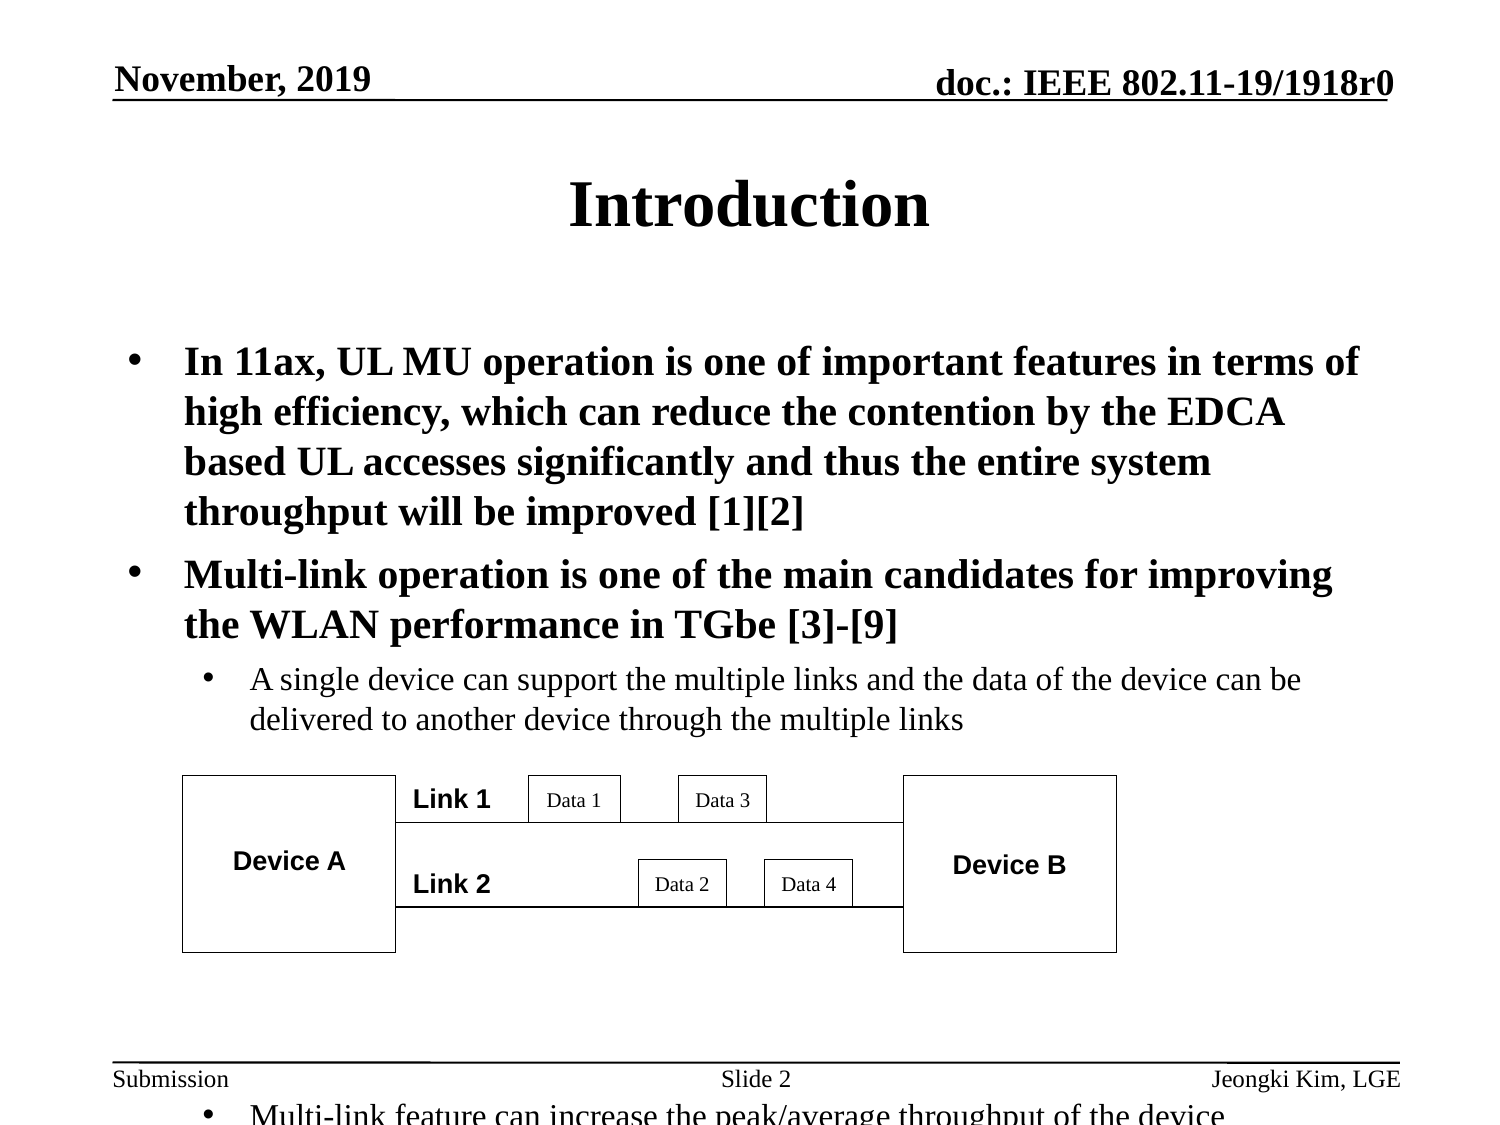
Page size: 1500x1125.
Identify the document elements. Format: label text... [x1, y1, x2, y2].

text_box Link 1 [397, 774, 506, 822]
text_box [182, 775, 396, 953]
footer Jeongki Kim, LGE [878, 1061, 1402, 1093]
text_box Link 2 [397, 859, 506, 906]
text_box [903, 775, 1117, 953]
title Introduction [112, 112, 1388, 288]
list In 11ax, UL MU operation is one of important features in terms of high efficiency, which can reduce the contention by the EDCA based UL accesses significantly and thus the entire system throughput will be improved [1][2] Multi-link operation is one of the main candidates for improving the WLAN performance in TGbe [3]-[9] A single device can support the multiple links and the data of the device can be delivered to another device through the multiple links Multi-link feature can increase the peak/average throughput of the device [112, 326, 1388, 1002]
slide_number Slide 2 [712, 1061, 800, 1123]
text_box Device B [937, 840, 1082, 888]
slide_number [114, 54, 423, 100]
text_box Data 2 [638, 859, 727, 906]
text_box Data 1 [528, 775, 621, 821]
text_box Data 4 [764, 859, 853, 906]
text_box Device A [217, 836, 361, 884]
text_box Data 3 [678, 775, 767, 821]
